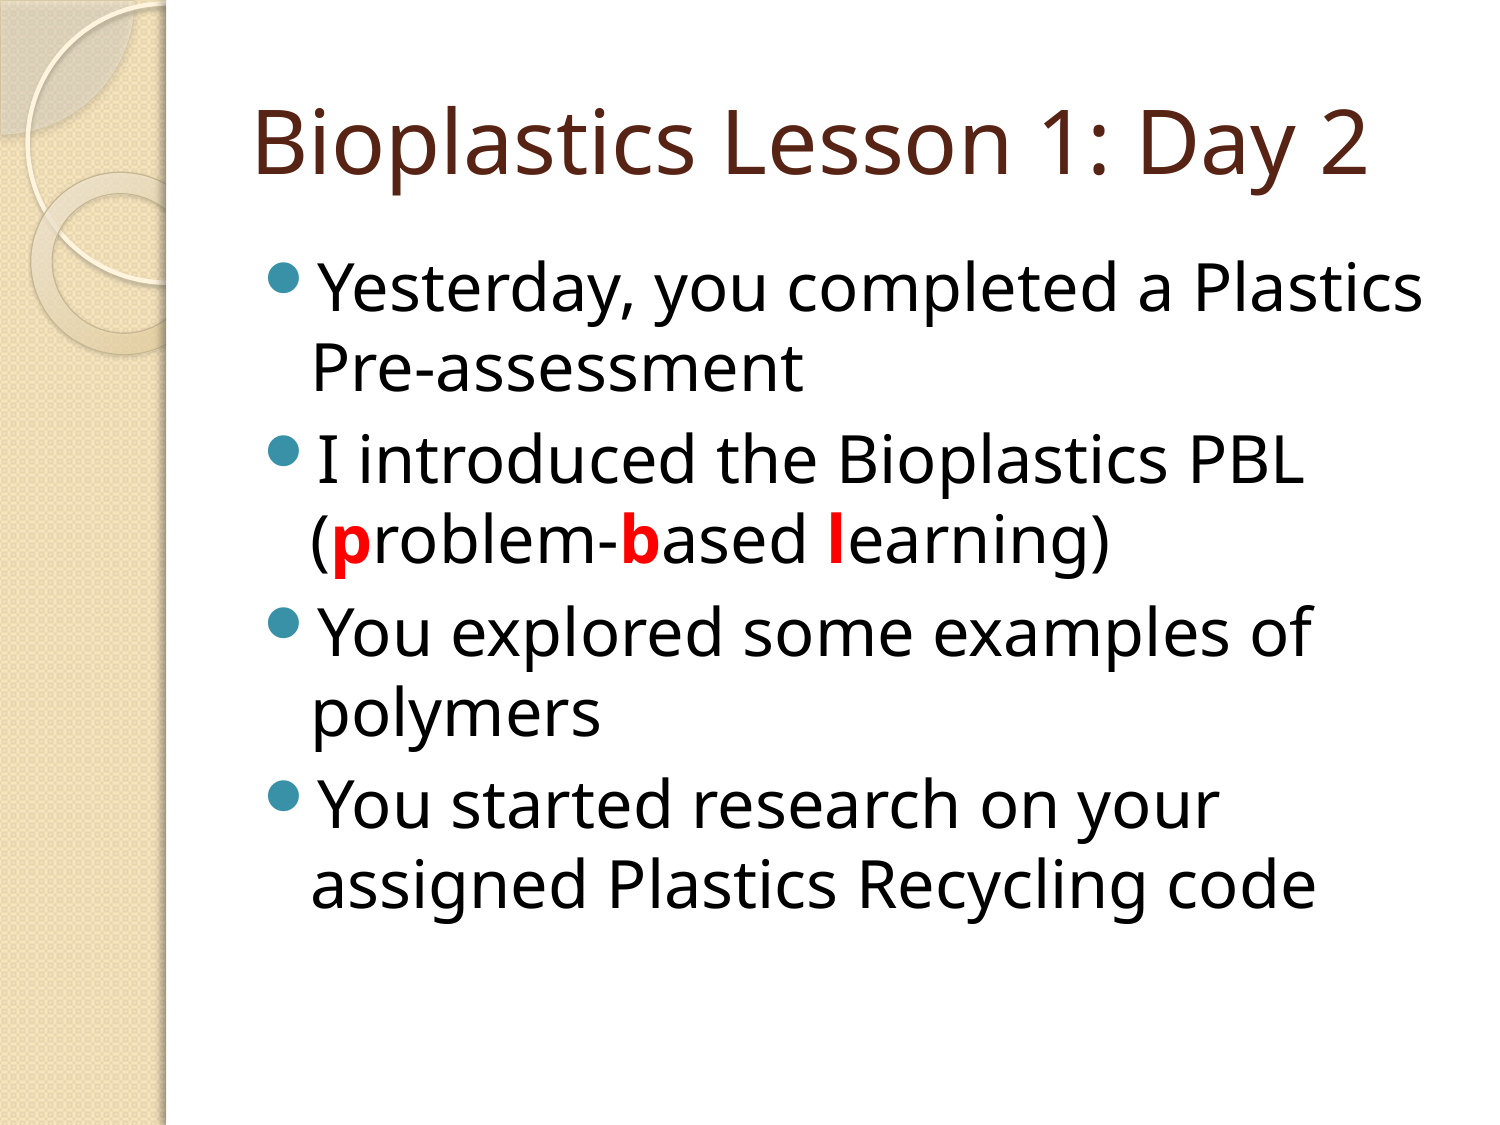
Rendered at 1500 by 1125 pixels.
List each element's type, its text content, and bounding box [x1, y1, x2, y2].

title Bioplastics Lesson 1: Day 2 [235, 45, 1466, 233]
list Yesterday, you completed a Plastics Pre-assessment I introduced the Bioplastics PBL (problem-based learning) You explored some examples of polymers You started research on your assigned Plastics Recycling code [235, 237, 1466, 1025]
